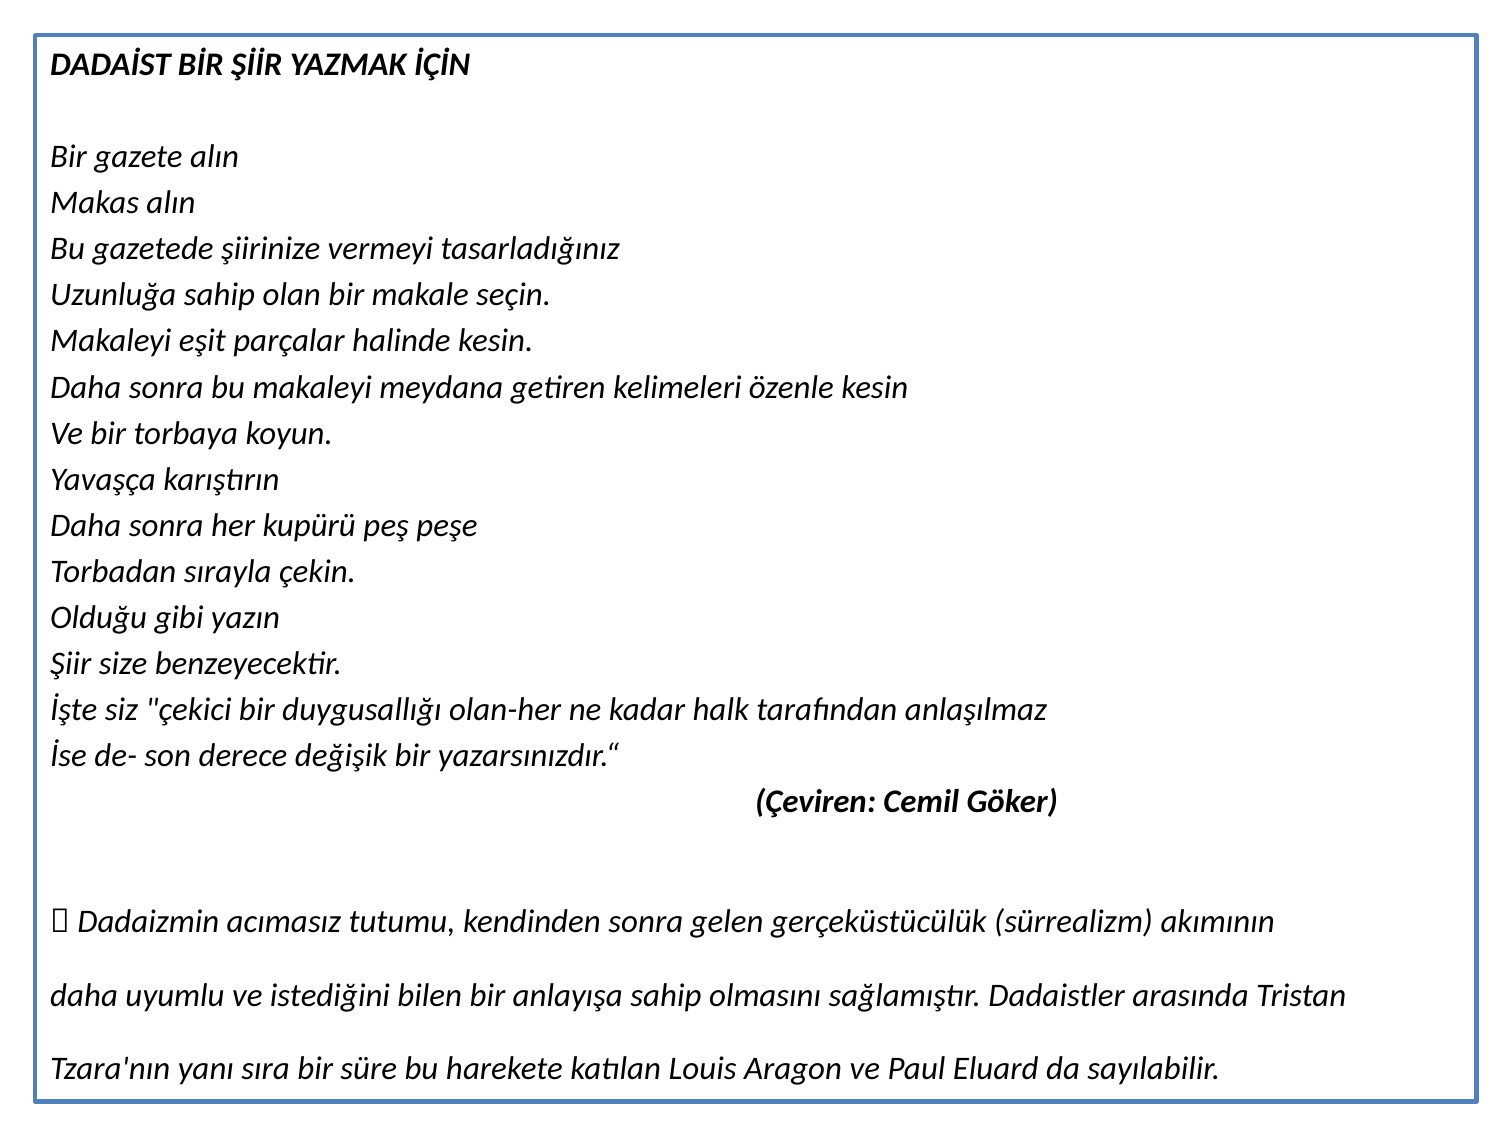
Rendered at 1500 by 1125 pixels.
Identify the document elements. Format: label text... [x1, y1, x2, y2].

list DADAİST BİR ŞİİR YAZMAK İÇİN Bir gazete alın Makas alın Bu gazetede şiirinize vermeyi tasarladığınız Uzunluğa sahip olan bir makale seçin. Makaleyi eşit parçalar halinde kesin. Daha sonra bu makaleyi meydana getiren kelimeleri özenle kesin Ve bir torbaya koyun. Yavaşça karıştırın Daha sonra her kupürü peş peşe Torbadan sırayla çekin. Olduğu gibi yazın Şiir size benzeyecektir. İşte siz "çekici bir duygusallığı olan-her ne kadar halk tarafından anlaşılmaz İse de- son derece değişik bir yazarsınızdır.“ (Çeviren: Cemil Göker)  Dadaizmin acımasız tutumu, kendinden sonra gelen gerçeküstücülük (sürrealizm) akımının daha uyumlu ve istediğini bilen bir anlayışa sahip olmasını sağlamıştır. Dadaistler arasında Tristan Tzara'nın yanı sıra bir süre bu harekete katılan Louis Aragon ve Paul Eluard da sayılabilir. [33, 33, 1479, 1104]
